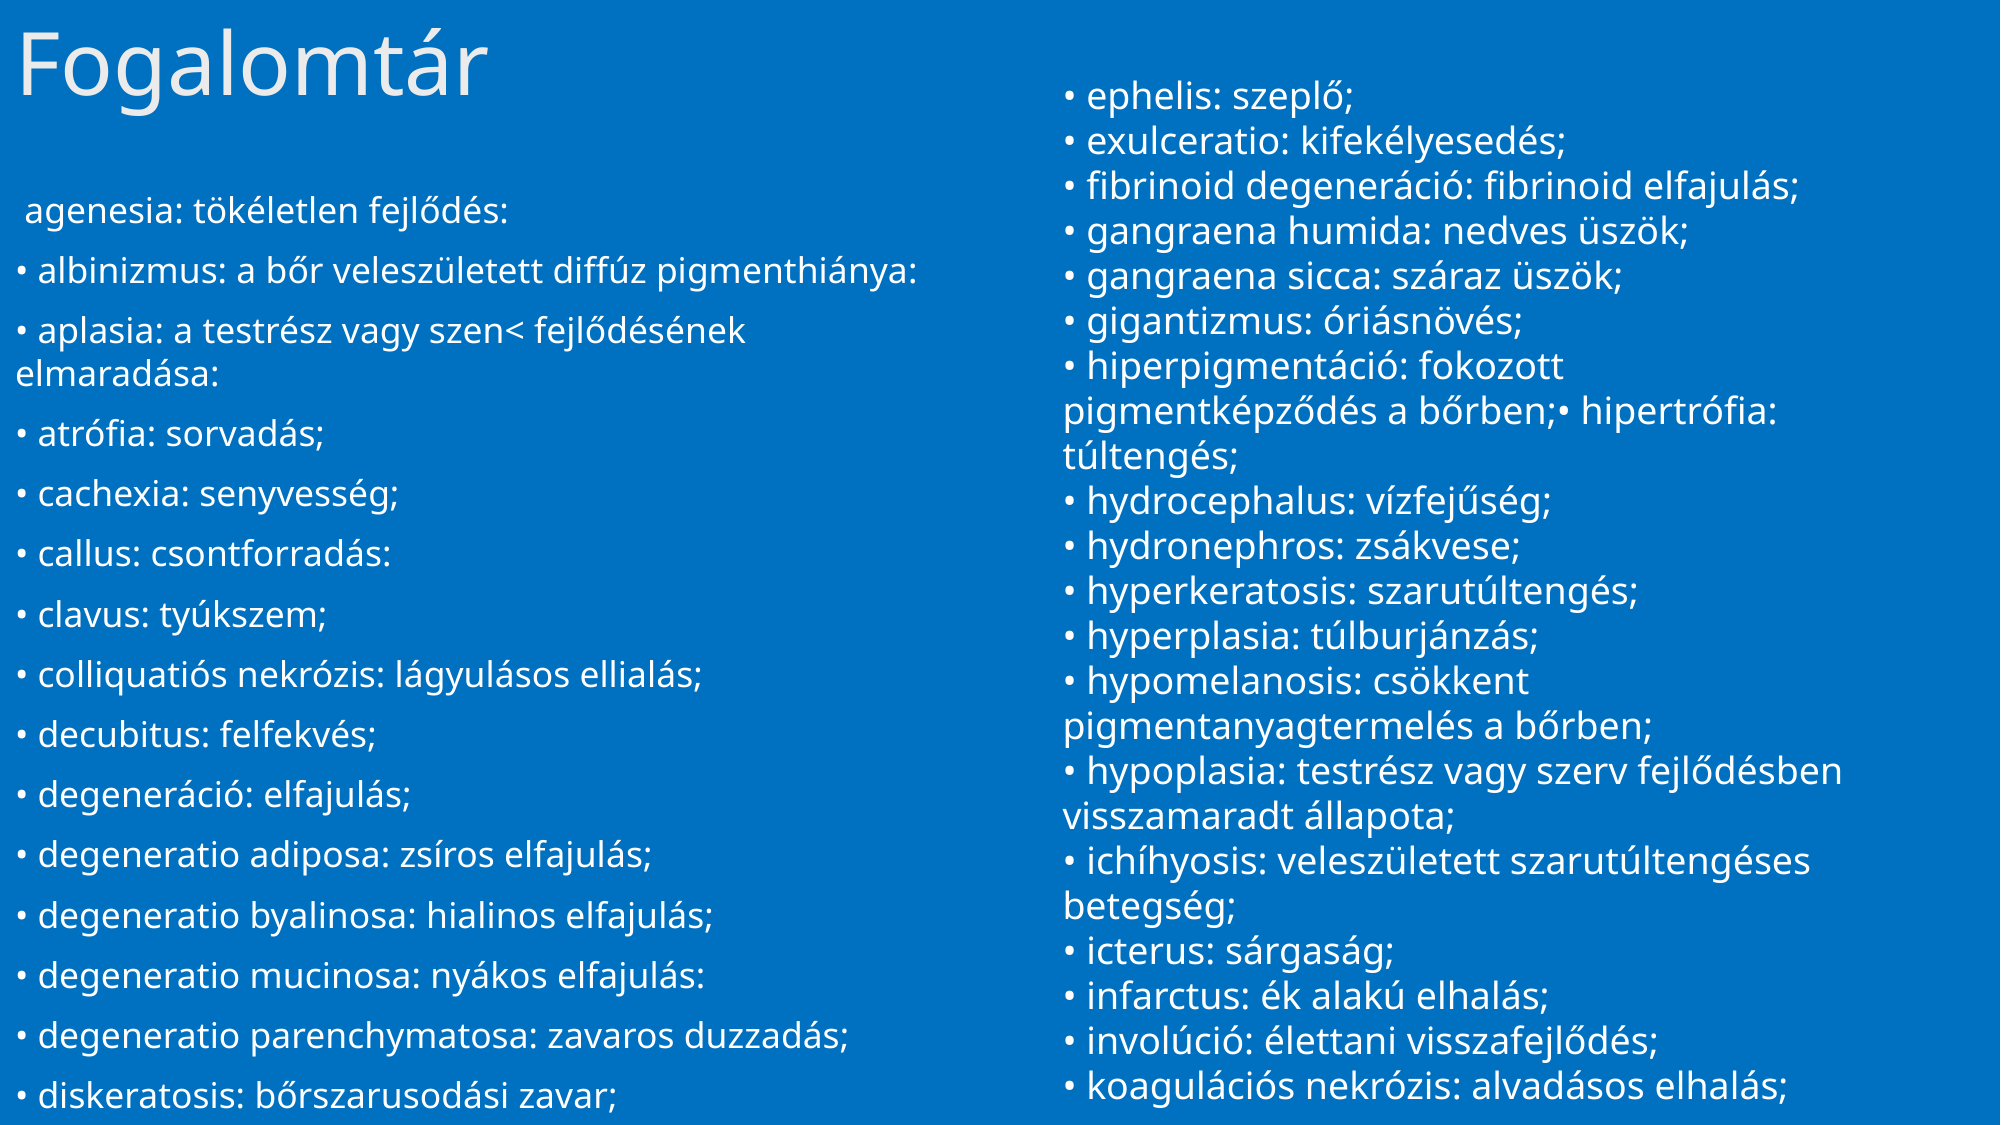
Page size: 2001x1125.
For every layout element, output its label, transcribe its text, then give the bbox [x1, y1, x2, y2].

title Fogalomtár [0, 0, 1543, 230]
list agenesia: tökéletlen fejlődés: • albinizmus: a bőr veleszületett diffúz pigmenthiánya: • aplasia: a testrész vagy szen< fejlődésének elmaradása: • atrófia: sorvadás; • cachexia: senyvesség; • callus: csontforradás: • clavus: tyúkszem; • colliquatiós nekrózis: lágyulásos ellialás; • decubitus: felfekvés; • degeneráció: elfajulás; • degeneratio adiposa: zsíros elfajulás; • degeneratio byalinosa: hialinos elfajulás; • degeneratio mucinosa: nyákos elfajulás: • degeneratio parenchymatosa: zavaros duzzadás; • diskeratosis: bőrszarusodási zavar; [0, 180, 975, 1125]
text_box • ephelis: szeplő; • exulceratio: kifekélyesedés; • fibrinoid degeneráció: fibrinoid elfajulás; • gangraena humida: nedves üszök; • gangraena sicca: száraz üszök; • gigantizmus: óriásnövés; • hiperpigmentáció: fokozott pigmentképződés a bőrben;• hipertrófia: túltengés; • hydrocephalus: vízfejűség; • hydronephros: zsákvese; • hyperkeratosis: szarutúltengés; • hyperplasia: túlburjánzás; • hypomelanosis: csökkent pigmentanyagtermelés a bőrben; • hypoplasia: testrész vagy szerv fejlődésben visszamaradt állapota; • ichíhyosis: veleszületett szarutúltengéses betegség; • icterus: sárgaság; • infarctus: ék alakú elhalás; • involúció: élettani visszafejlődés; • koagulációs nekrózis: alvadásos elhalás; [1047, 64, 1886, 1115]
